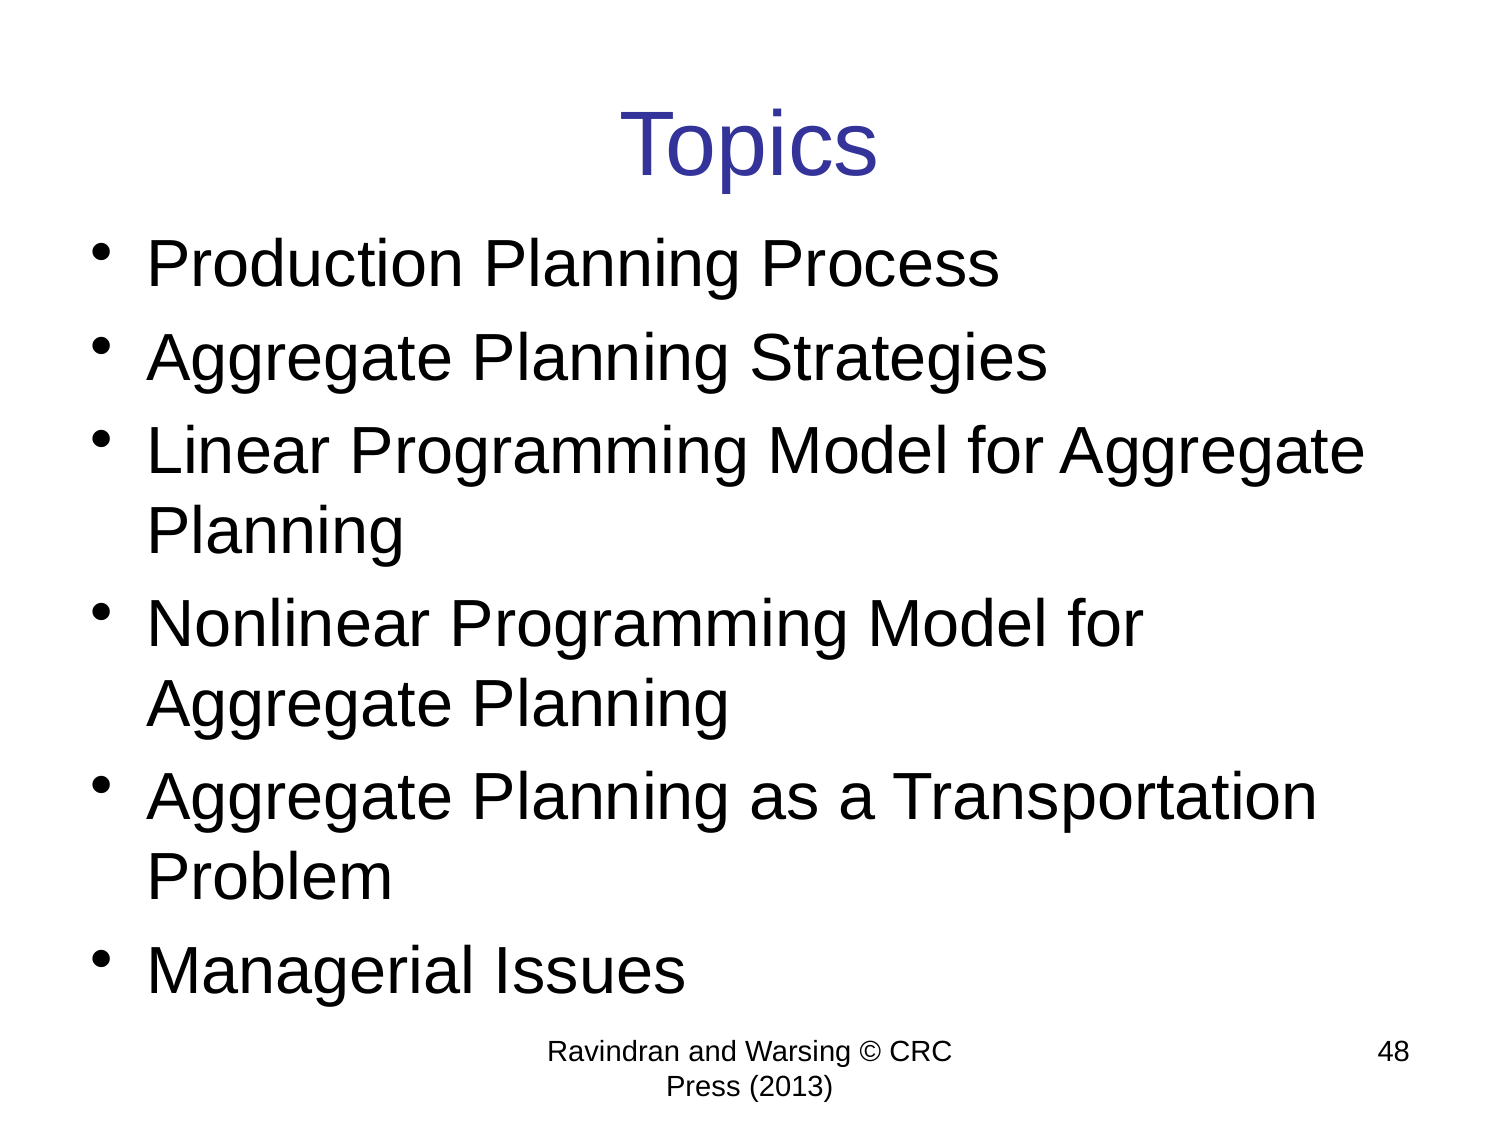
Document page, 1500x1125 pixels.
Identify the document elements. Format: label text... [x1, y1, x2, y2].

footer Ravindran and Warsing © CRC Press (2013) [512, 1024, 988, 1103]
title Topics [74, 44, 1426, 212]
list Production Planning Process Aggregate Planning Strategies Linear Programming Model for Aggregate Planning Nonlinear Programming Model for Aggregate Planning Aggregate Planning as a Transportation Problem Managerial Issues [74, 212, 1426, 1026]
slide_number 48 [1074, 1024, 1425, 1103]
